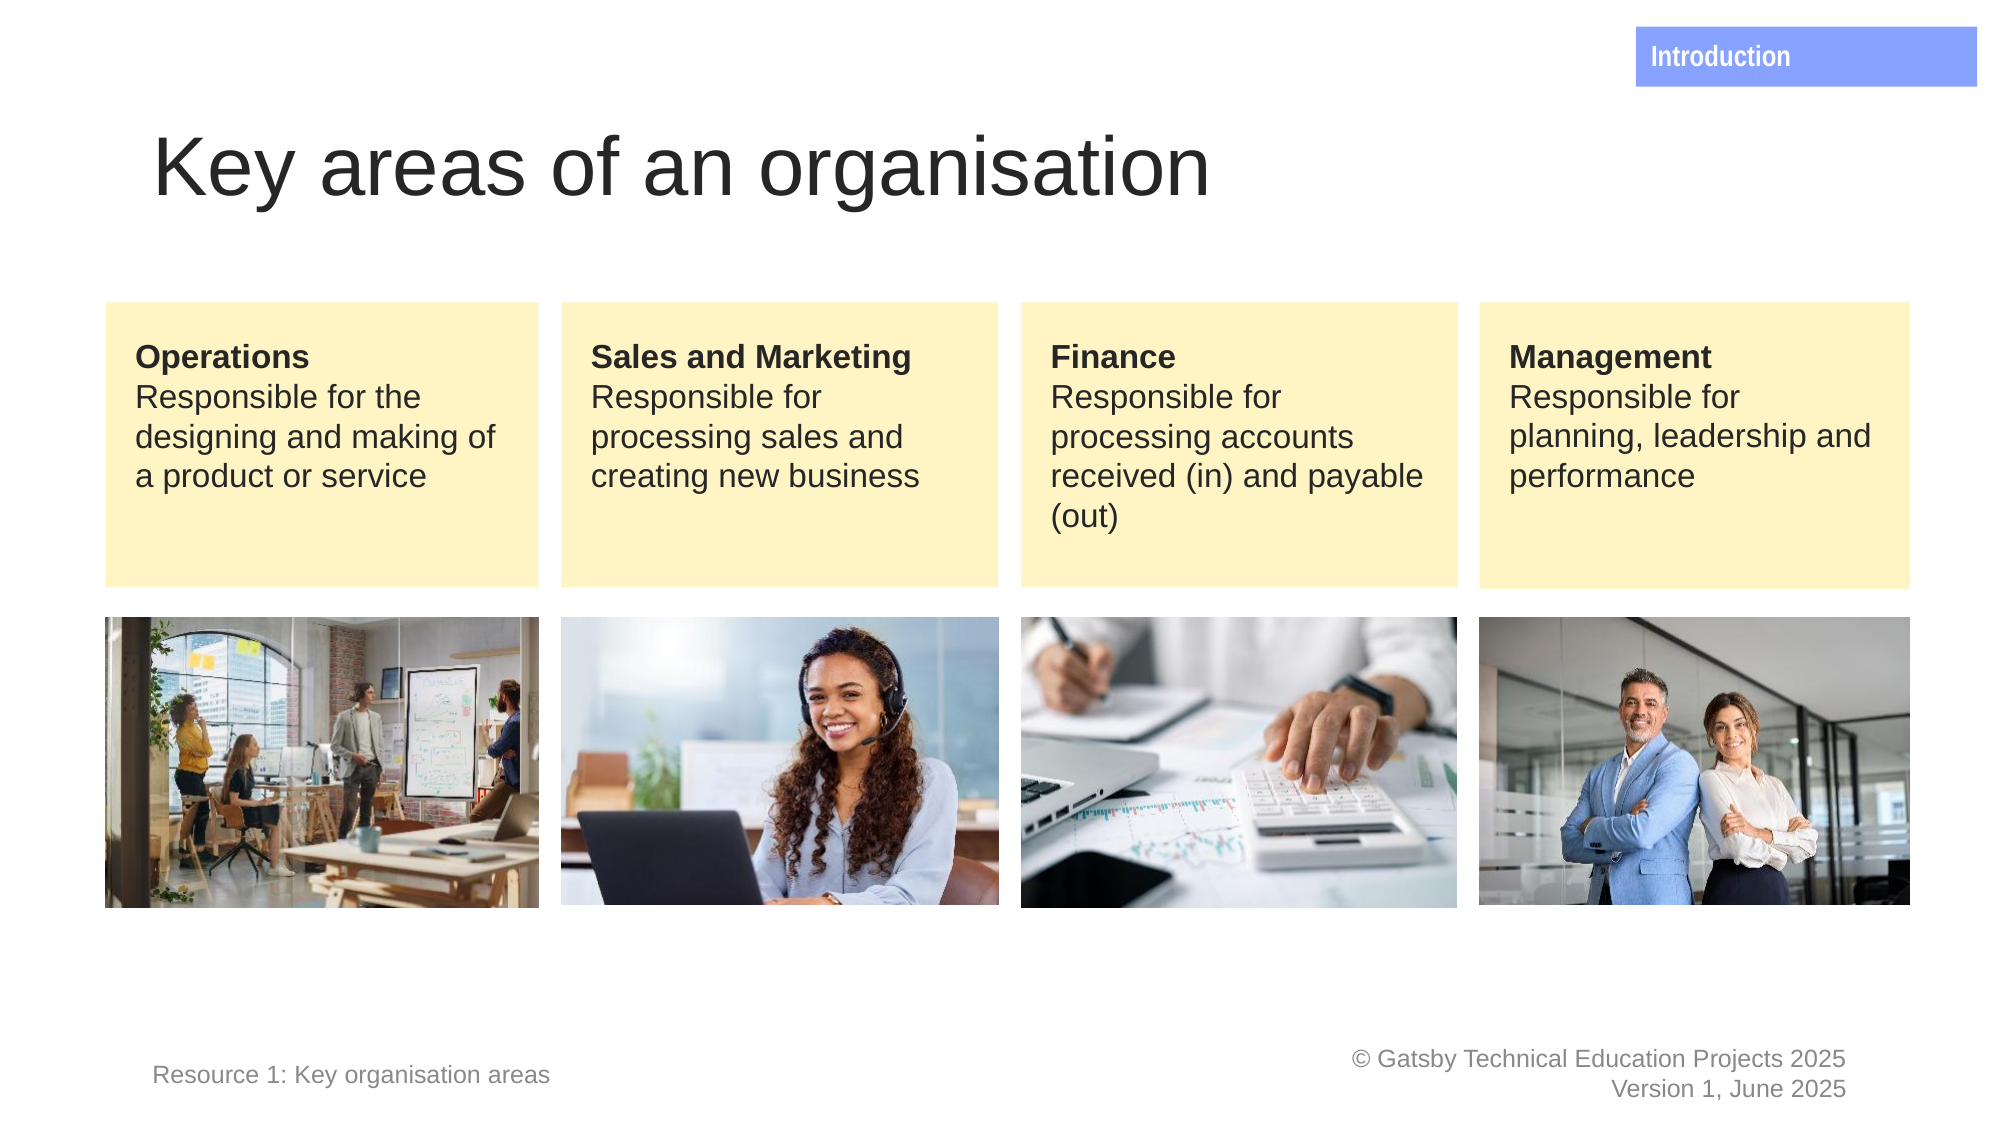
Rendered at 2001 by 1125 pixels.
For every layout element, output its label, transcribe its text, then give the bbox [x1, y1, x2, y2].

picture [561, 617, 999, 905]
text_box Management Responsible for planning, leadership and performance [1479, 302, 1910, 590]
list Introduction [1636, 26, 1978, 87]
title Key areas of an organisation [137, 59, 1863, 278]
picture [105, 617, 539, 909]
text_box Finance Responsible for processing accounts received (in) and payable (out) [1021, 302, 1458, 588]
text_box Sales and Marketing Responsible for processing sales and creating new business [561, 302, 999, 588]
list Resource 1: Key organisation areas [137, 1042, 829, 1103]
picture [1020, 617, 1457, 909]
list Operations Responsible for the designing and making of a product or service [105, 302, 539, 588]
picture [1479, 617, 1911, 905]
